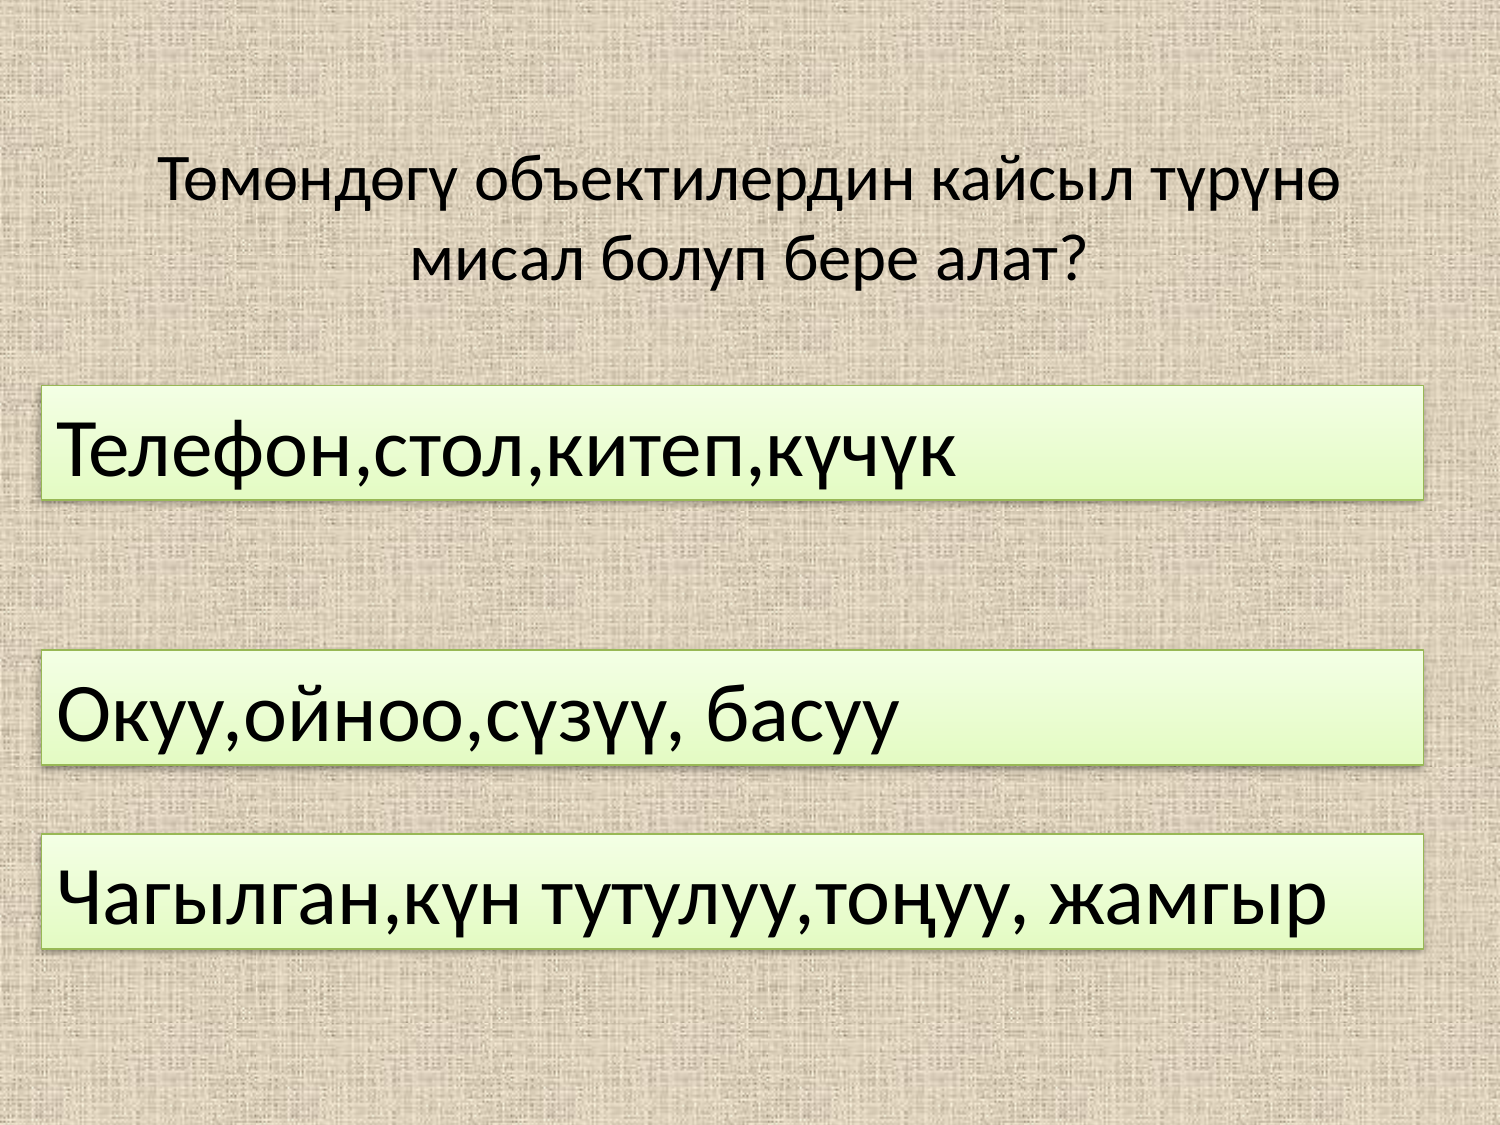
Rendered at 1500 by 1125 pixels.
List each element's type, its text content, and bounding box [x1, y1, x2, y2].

text_box Телефон,стол,китеп,күчүк [41, 385, 1424, 501]
text_box Чагылган,күн тутулуу,тоңуу, жамгыр [41, 833, 1424, 950]
text_box Окуу,ойноо,сүзүү, басуу [41, 649, 1424, 766]
title Төмөндөгү объектилердин кайсыл түрүнө мисал болуп бере алат? [75, 45, 1425, 303]
picture [0, 0, 1500, 1125]
